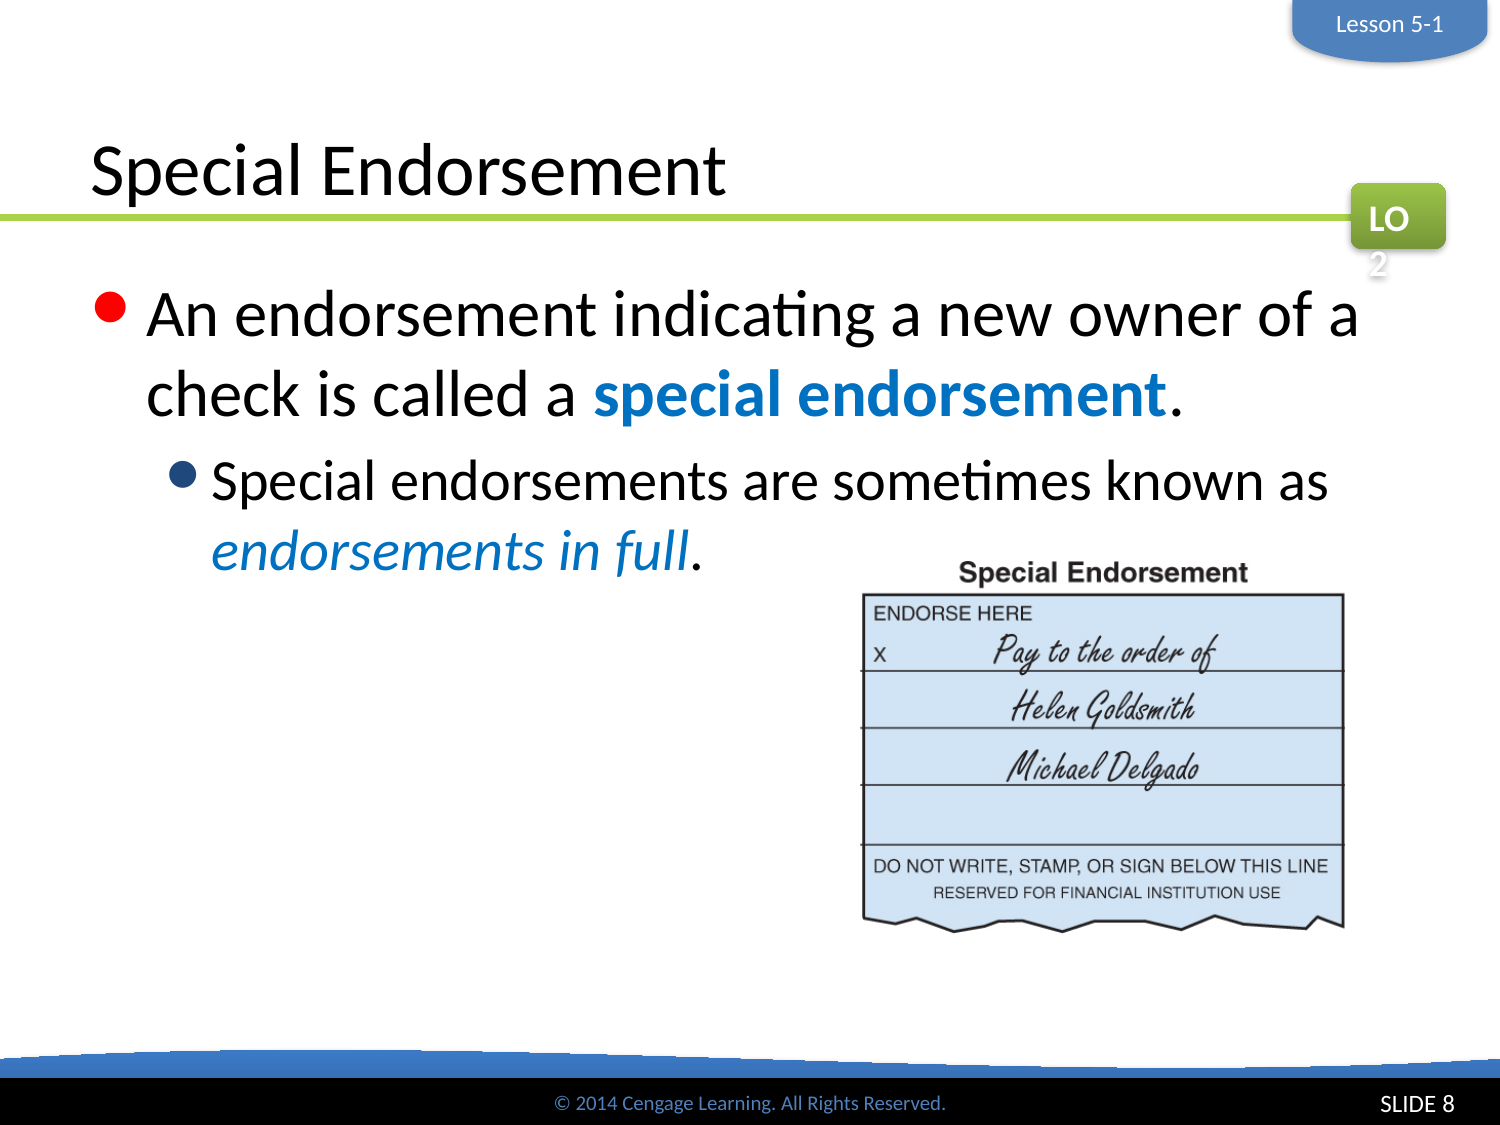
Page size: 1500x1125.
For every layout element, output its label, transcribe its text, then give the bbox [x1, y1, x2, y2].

title Special Endorsement [75, 29, 1350, 218]
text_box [1292, 0, 1488, 63]
list An endorsement indicating a new owner of a check is called a special endorsement. Special endorsements are sometimes known as endorsements in full. [75, 262, 1425, 1005]
picture [859, 560, 1348, 937]
text_box LO2 [1350, 183, 1446, 250]
slide_number SLIDE 8 [1170, 1080, 1470, 1125]
